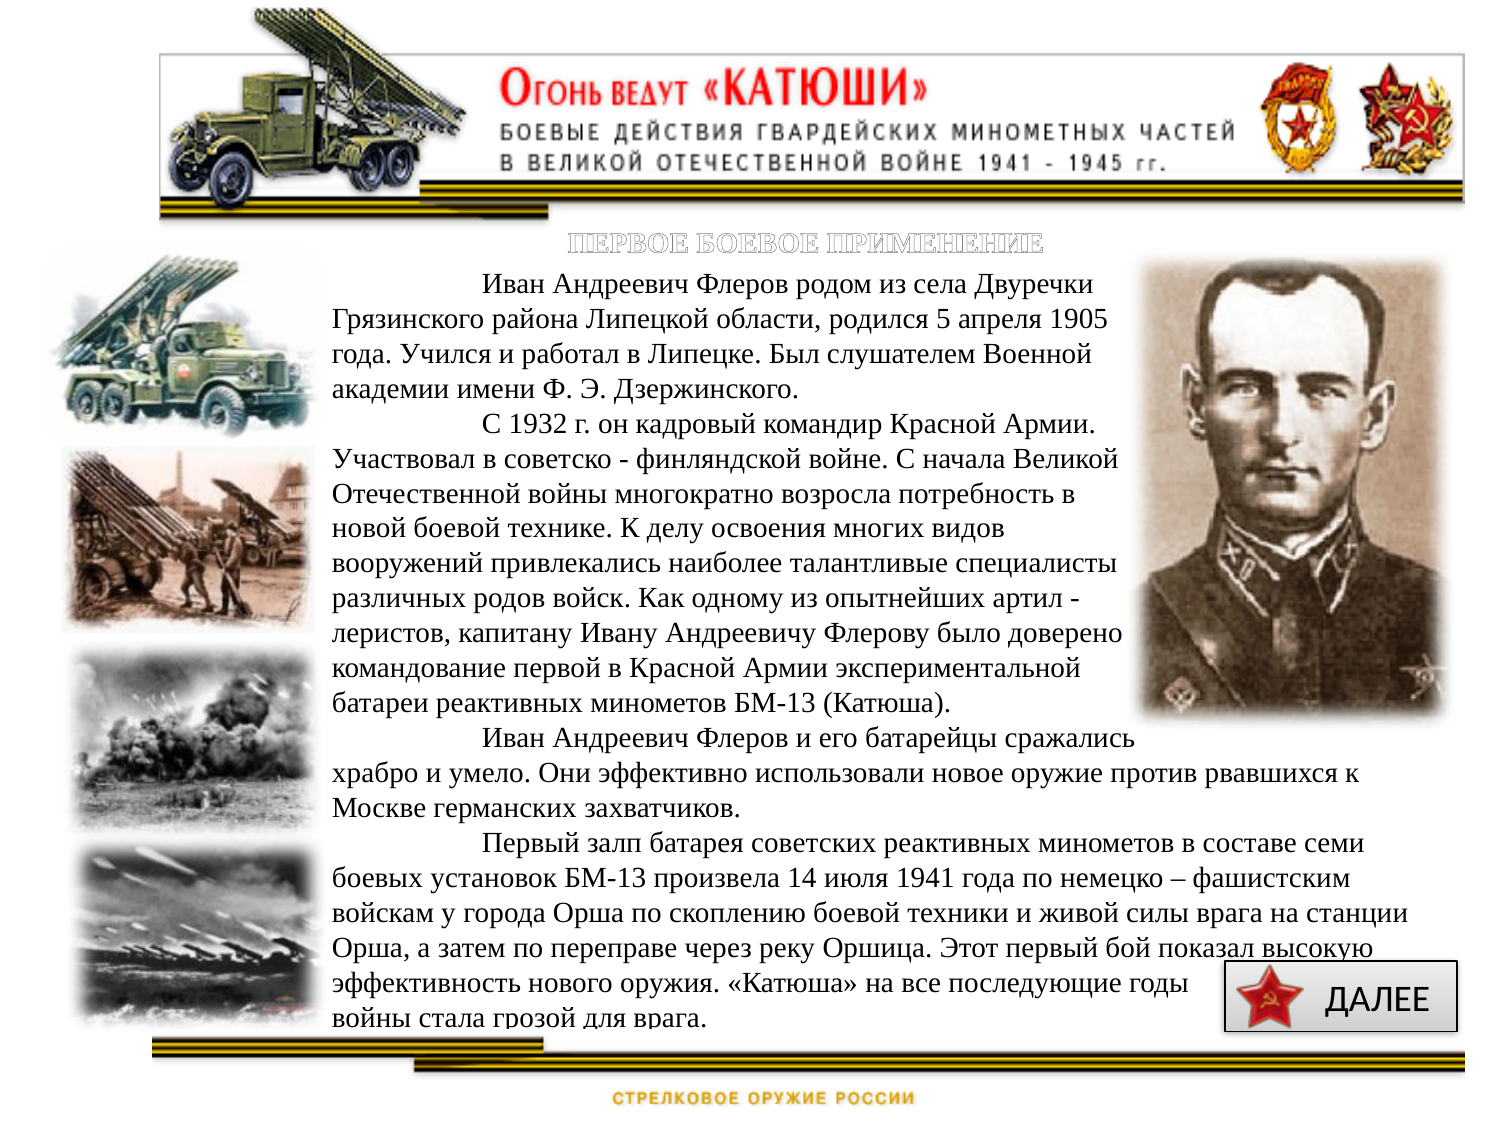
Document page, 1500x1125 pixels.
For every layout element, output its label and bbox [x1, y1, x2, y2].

picture [1236, 962, 1304, 1030]
text_box [46, 6, 1466, 1117]
